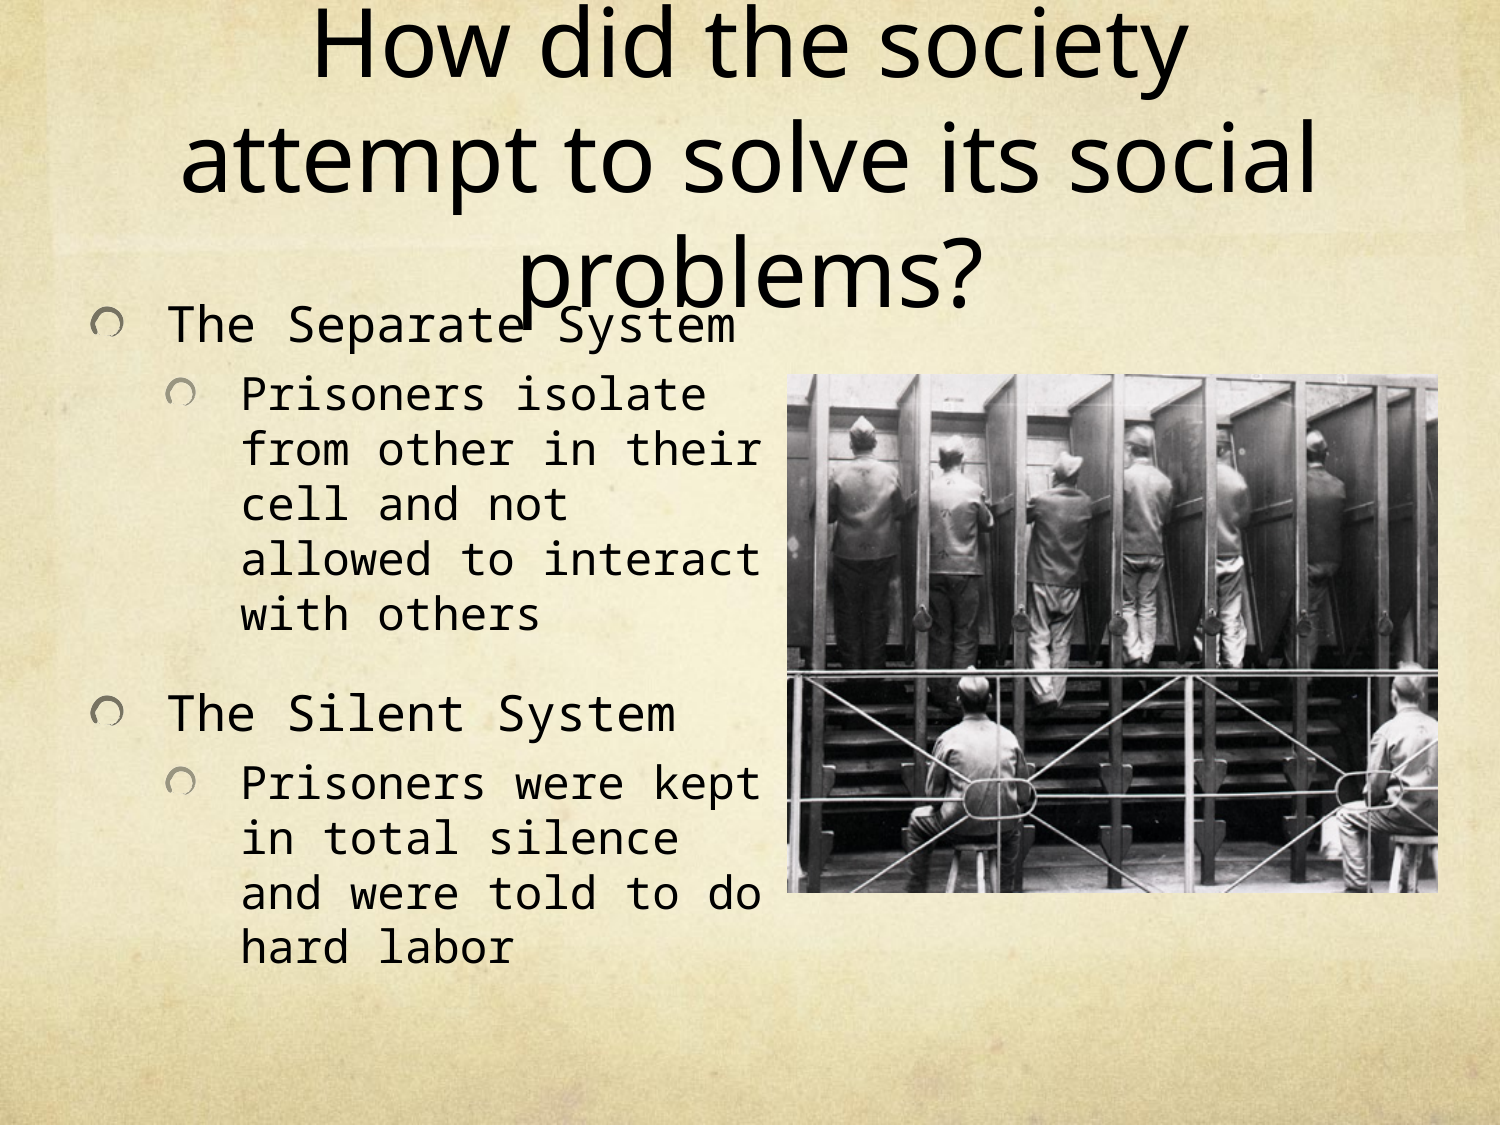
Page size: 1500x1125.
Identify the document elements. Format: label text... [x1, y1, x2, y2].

picture [0, 0, 1500, 1125]
title How did the society attempt to solve its social problems? [150, 82, 1350, 225]
list The Separate System Prisoners isolate from other in their cell and not allowed to interact with others The Silent System Prisoners were kept in total silence and were told to do hard labor [75, 284, 788, 1050]
